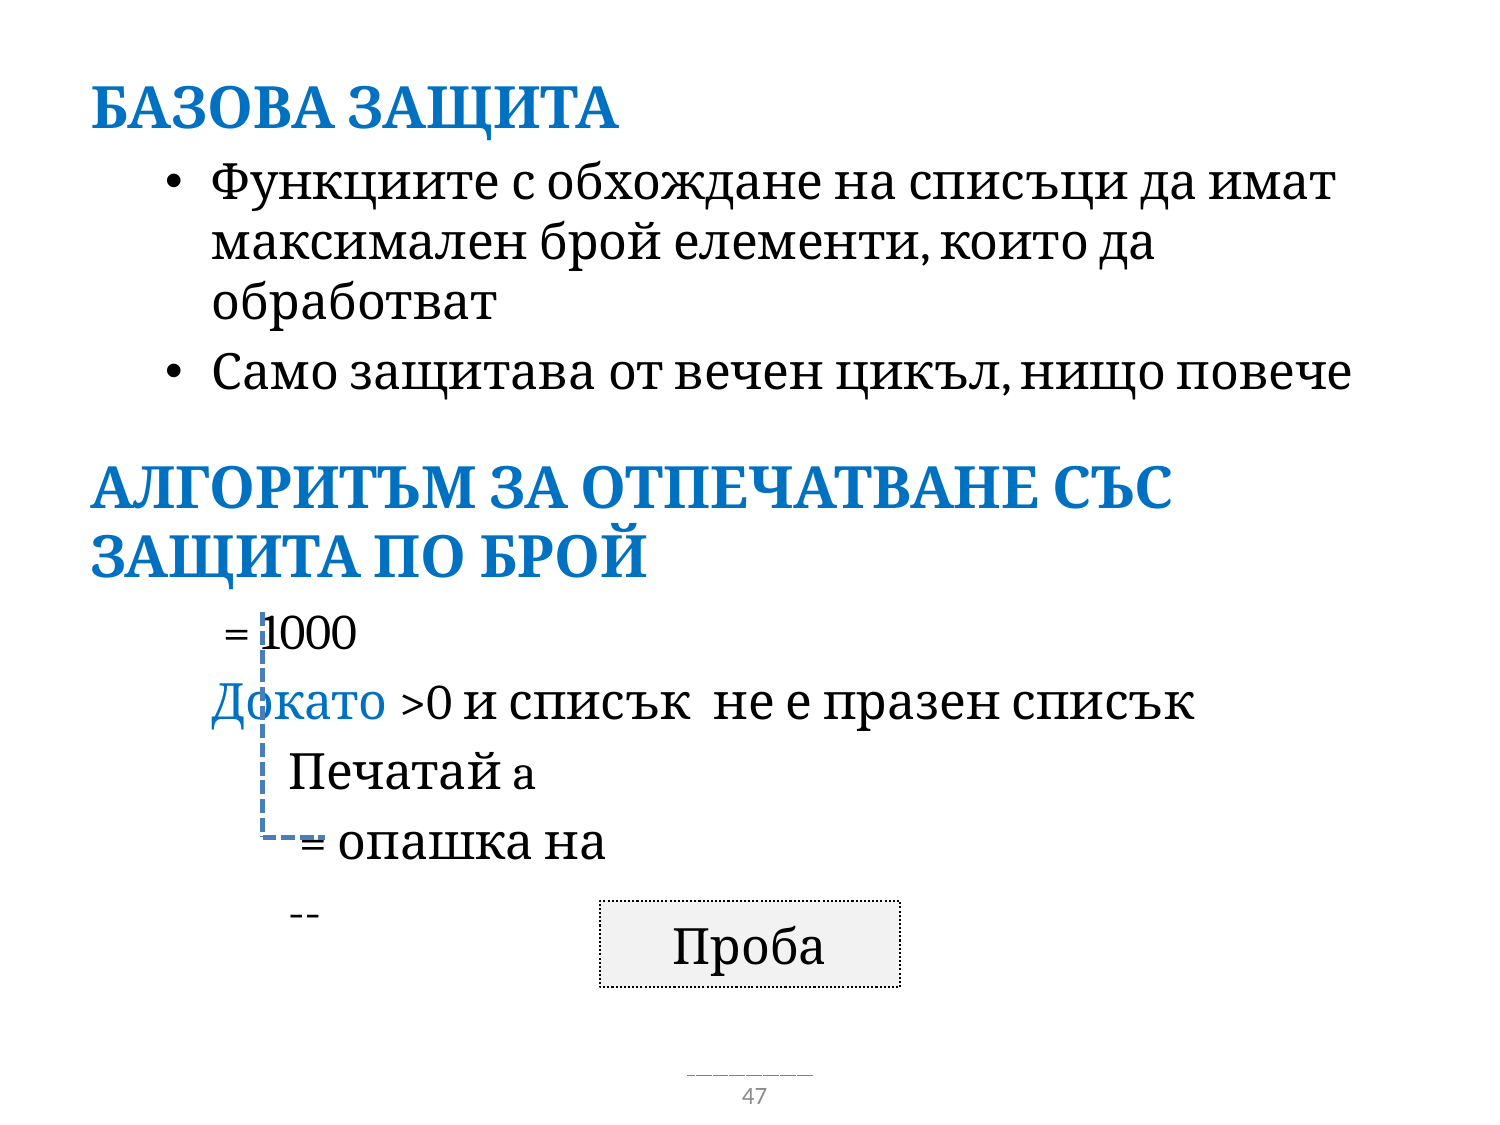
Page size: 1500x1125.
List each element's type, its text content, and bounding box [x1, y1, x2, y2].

text_box Проба [598, 899, 902, 989]
slide_number 47 [579, 1065, 930, 1125]
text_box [262, 612, 326, 838]
